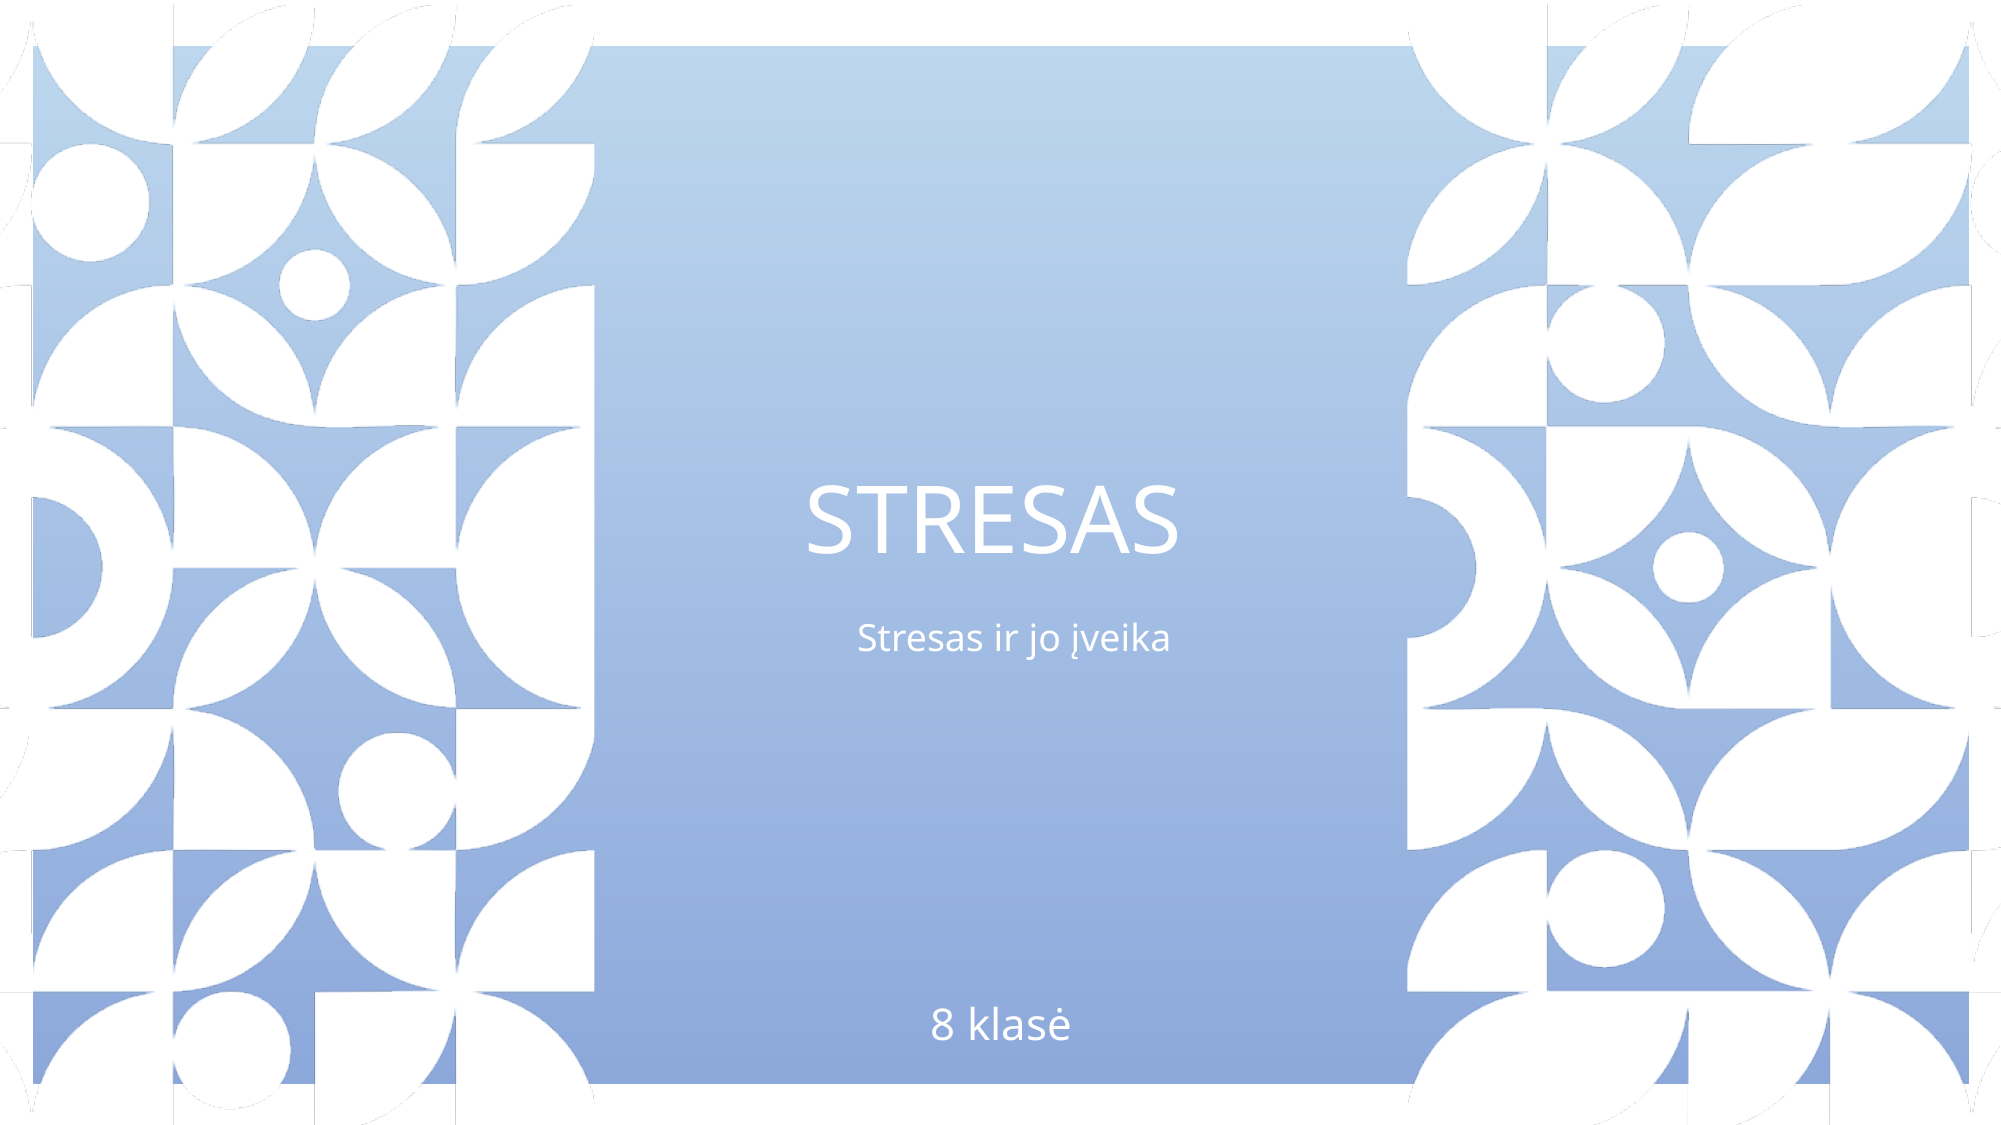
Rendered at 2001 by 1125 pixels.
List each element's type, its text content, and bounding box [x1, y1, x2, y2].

text_box 8 klasė [923, 995, 1080, 1058]
picture [1407, 3, 2000, 1125]
text_box Stresas ir jo įveika [689, 612, 1340, 666]
text_box STRESAS [797, 452, 1272, 580]
picture [0, 3, 595, 1125]
text_box [595, 46, 1407, 1084]
